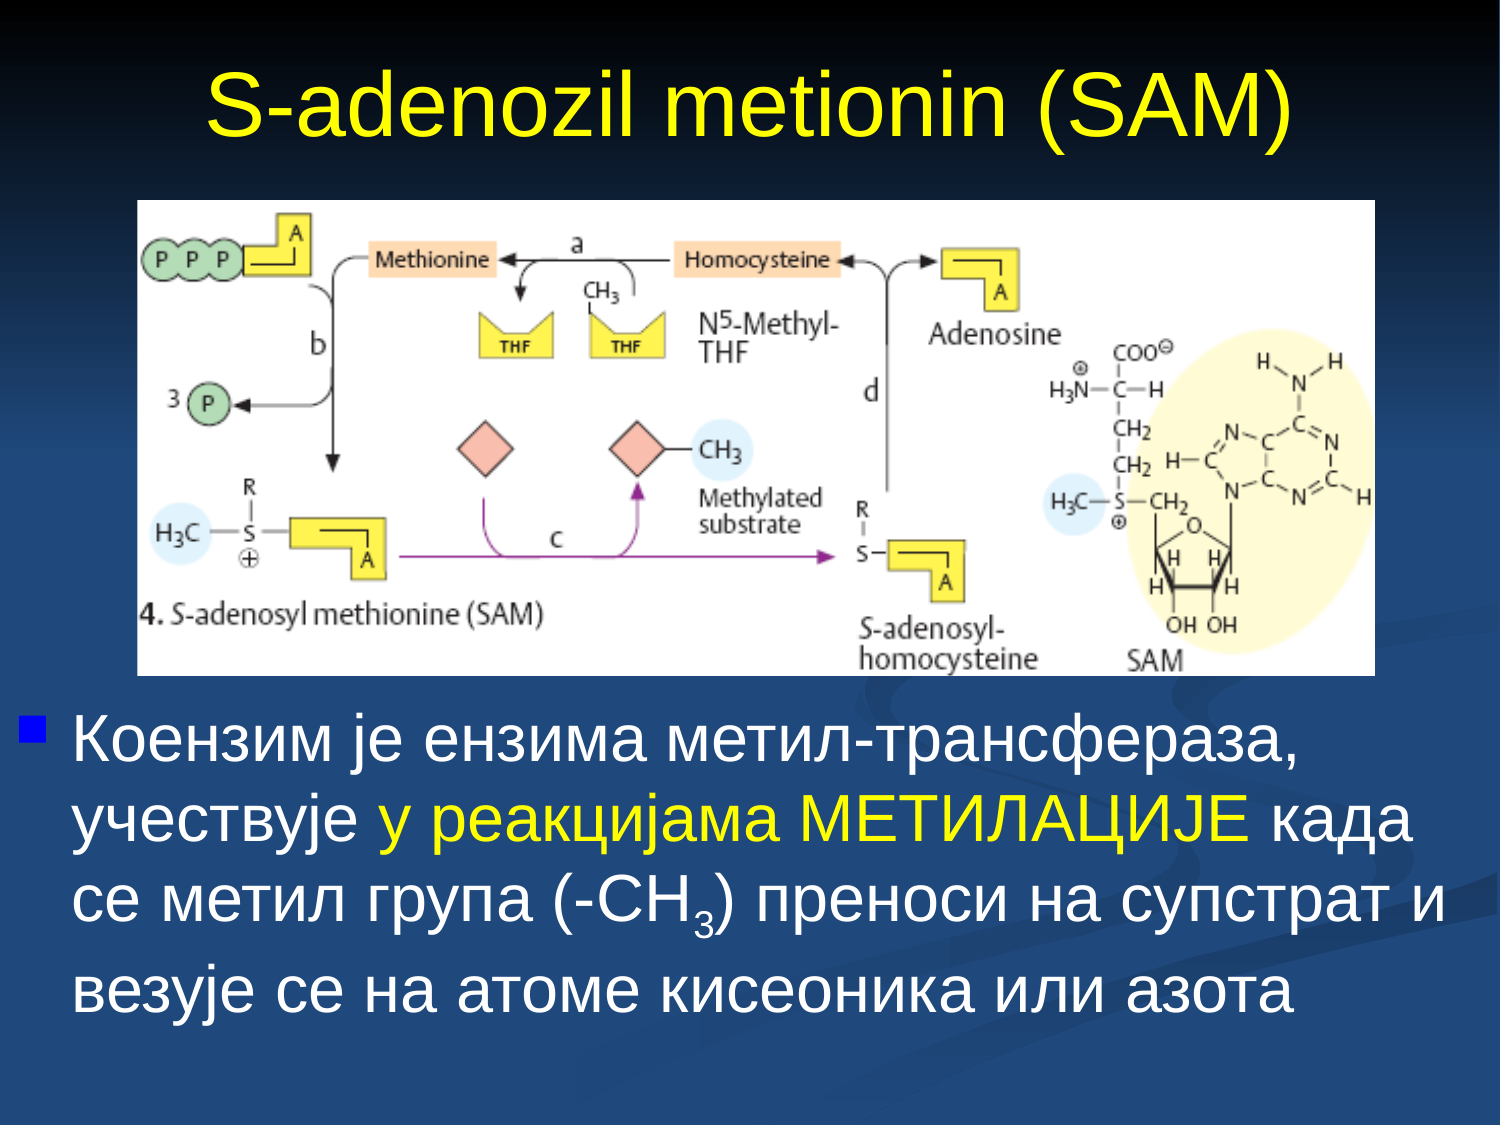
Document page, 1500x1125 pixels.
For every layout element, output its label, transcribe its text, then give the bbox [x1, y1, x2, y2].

picture [137, 199, 1376, 677]
list Коензим је ензима метил-трансфераза, учествује у реакцијама МЕТИЛАЦИЈЕ када се метил група (-CH3) преноси на супстрат и везује се на атоме кисеоника или азота [0, 687, 1500, 1088]
text_box S-adenozil metionin (SАМ) [0, 37, 1500, 163]
